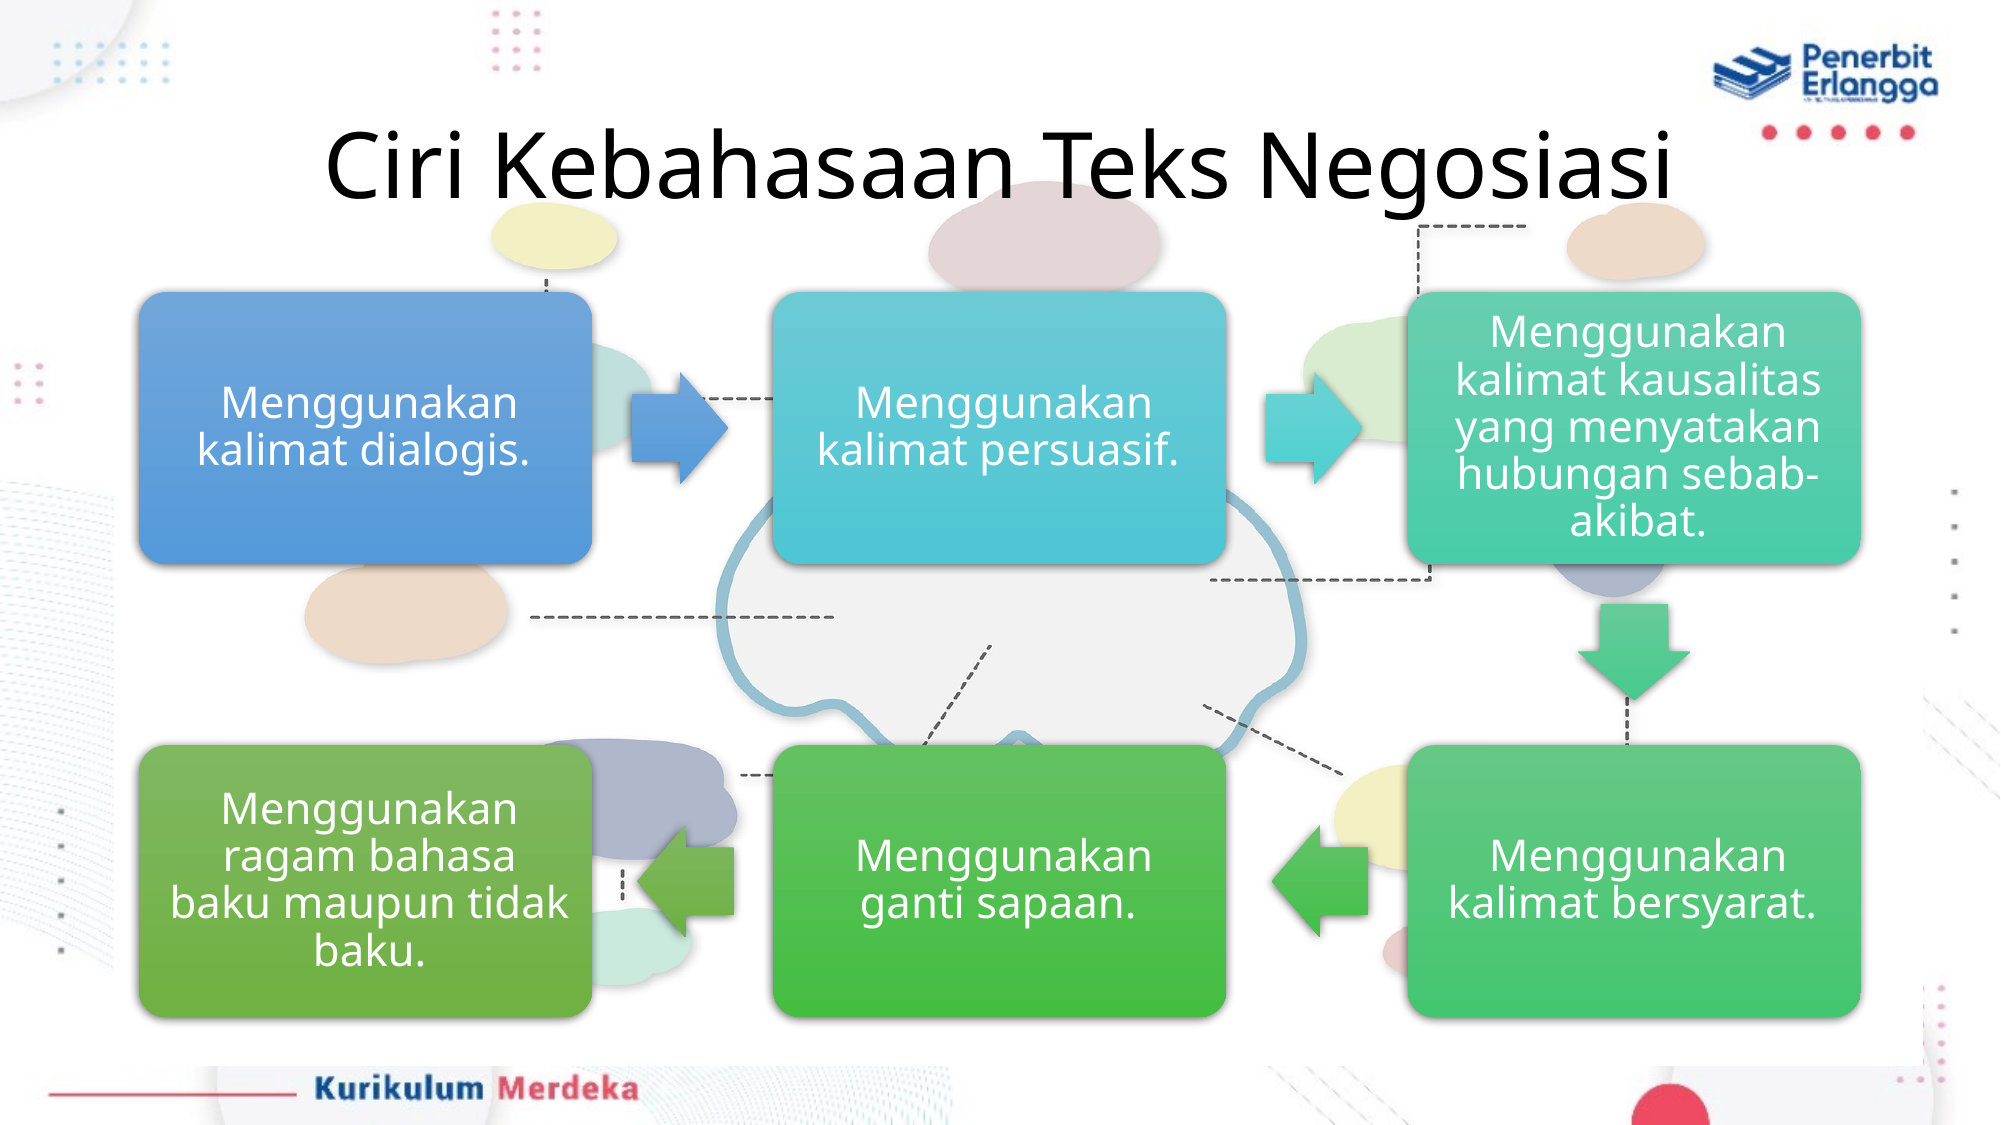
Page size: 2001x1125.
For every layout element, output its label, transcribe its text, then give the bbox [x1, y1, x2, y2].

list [137, 244, 1863, 1066]
picture [0, 0, 2001, 1125]
title Ciri Kebahasaan Teks Negosiasi [137, 59, 1863, 147]
